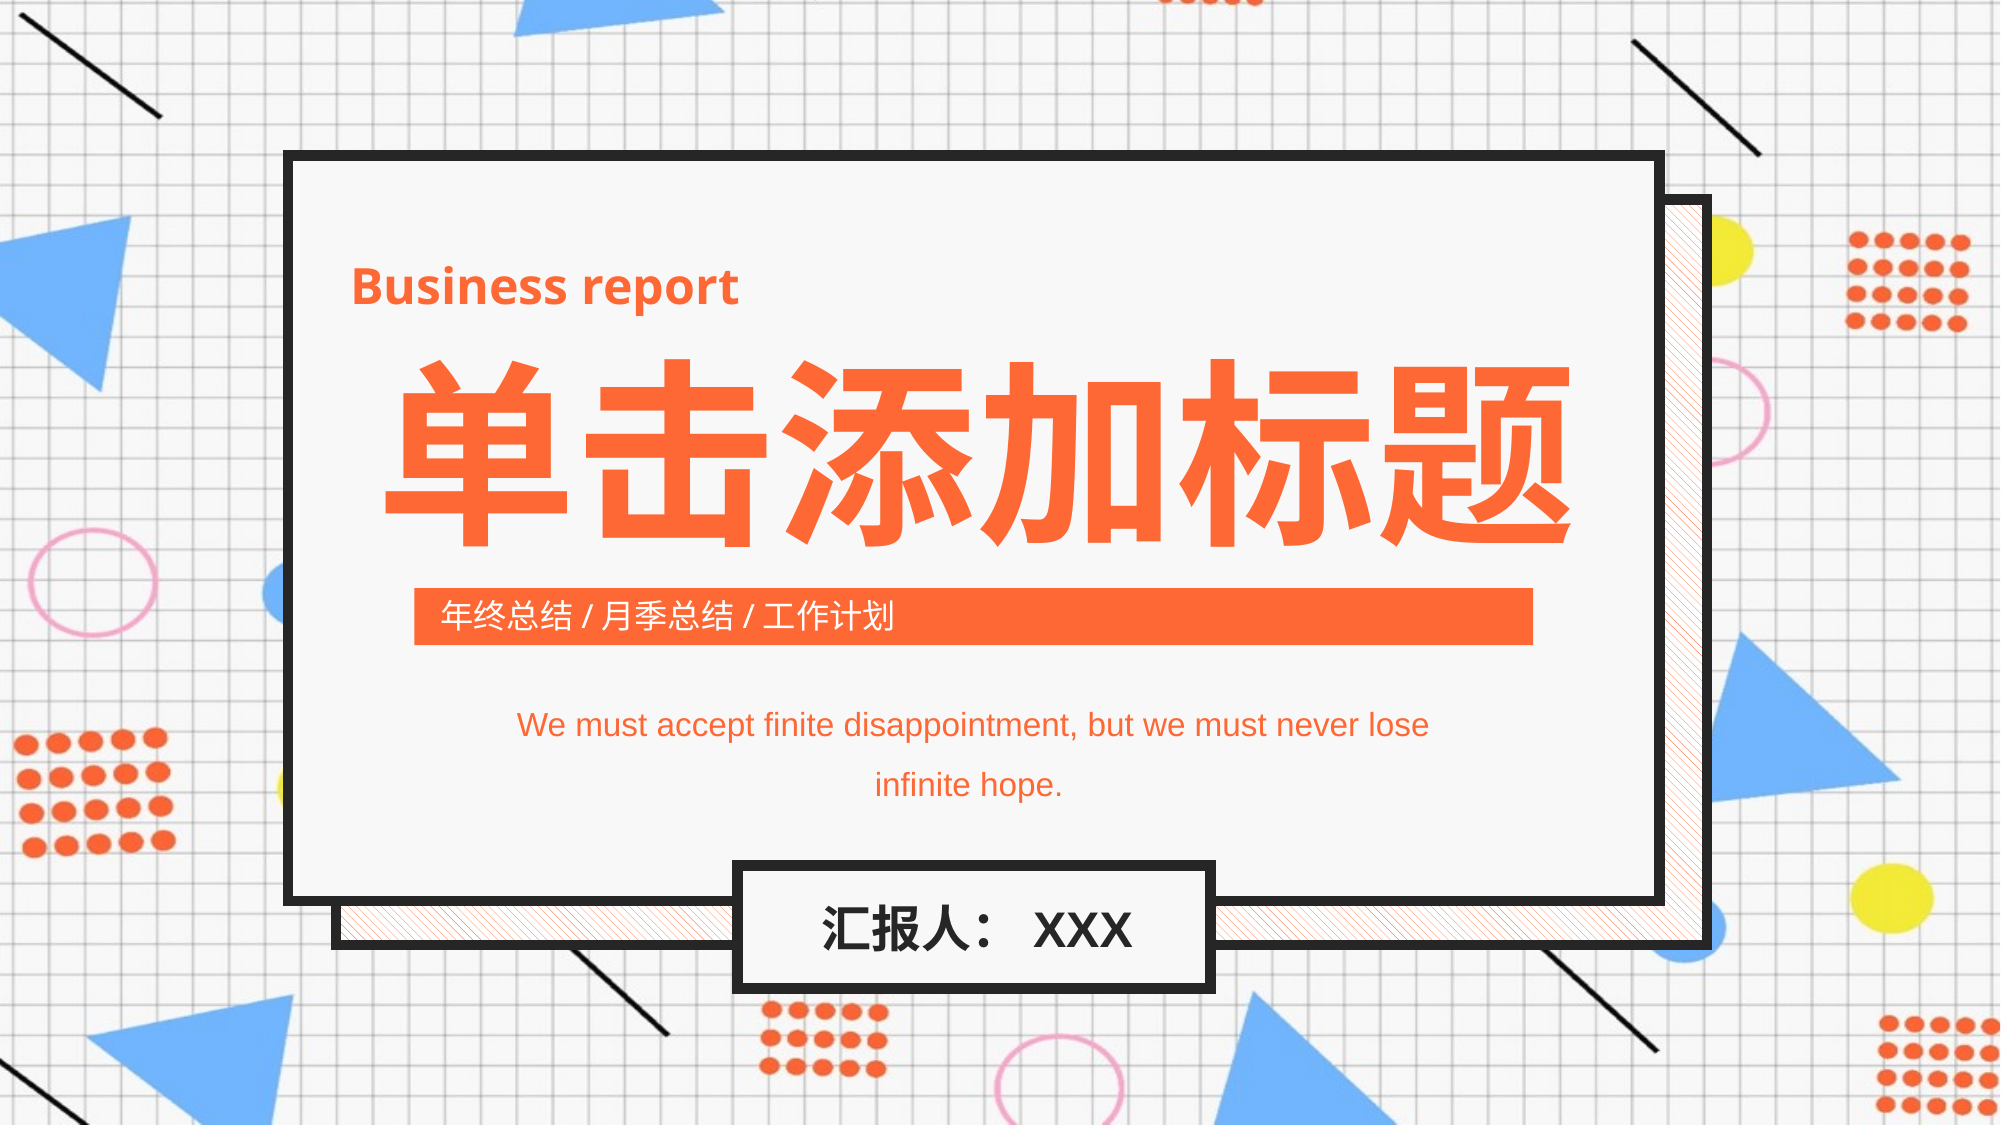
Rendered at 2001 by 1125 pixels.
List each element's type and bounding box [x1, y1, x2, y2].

picture [0, 0, 2001, 1125]
text_box [737, 865, 1211, 989]
text_box [414, 588, 1534, 646]
text_box [288, 155, 1708, 945]
